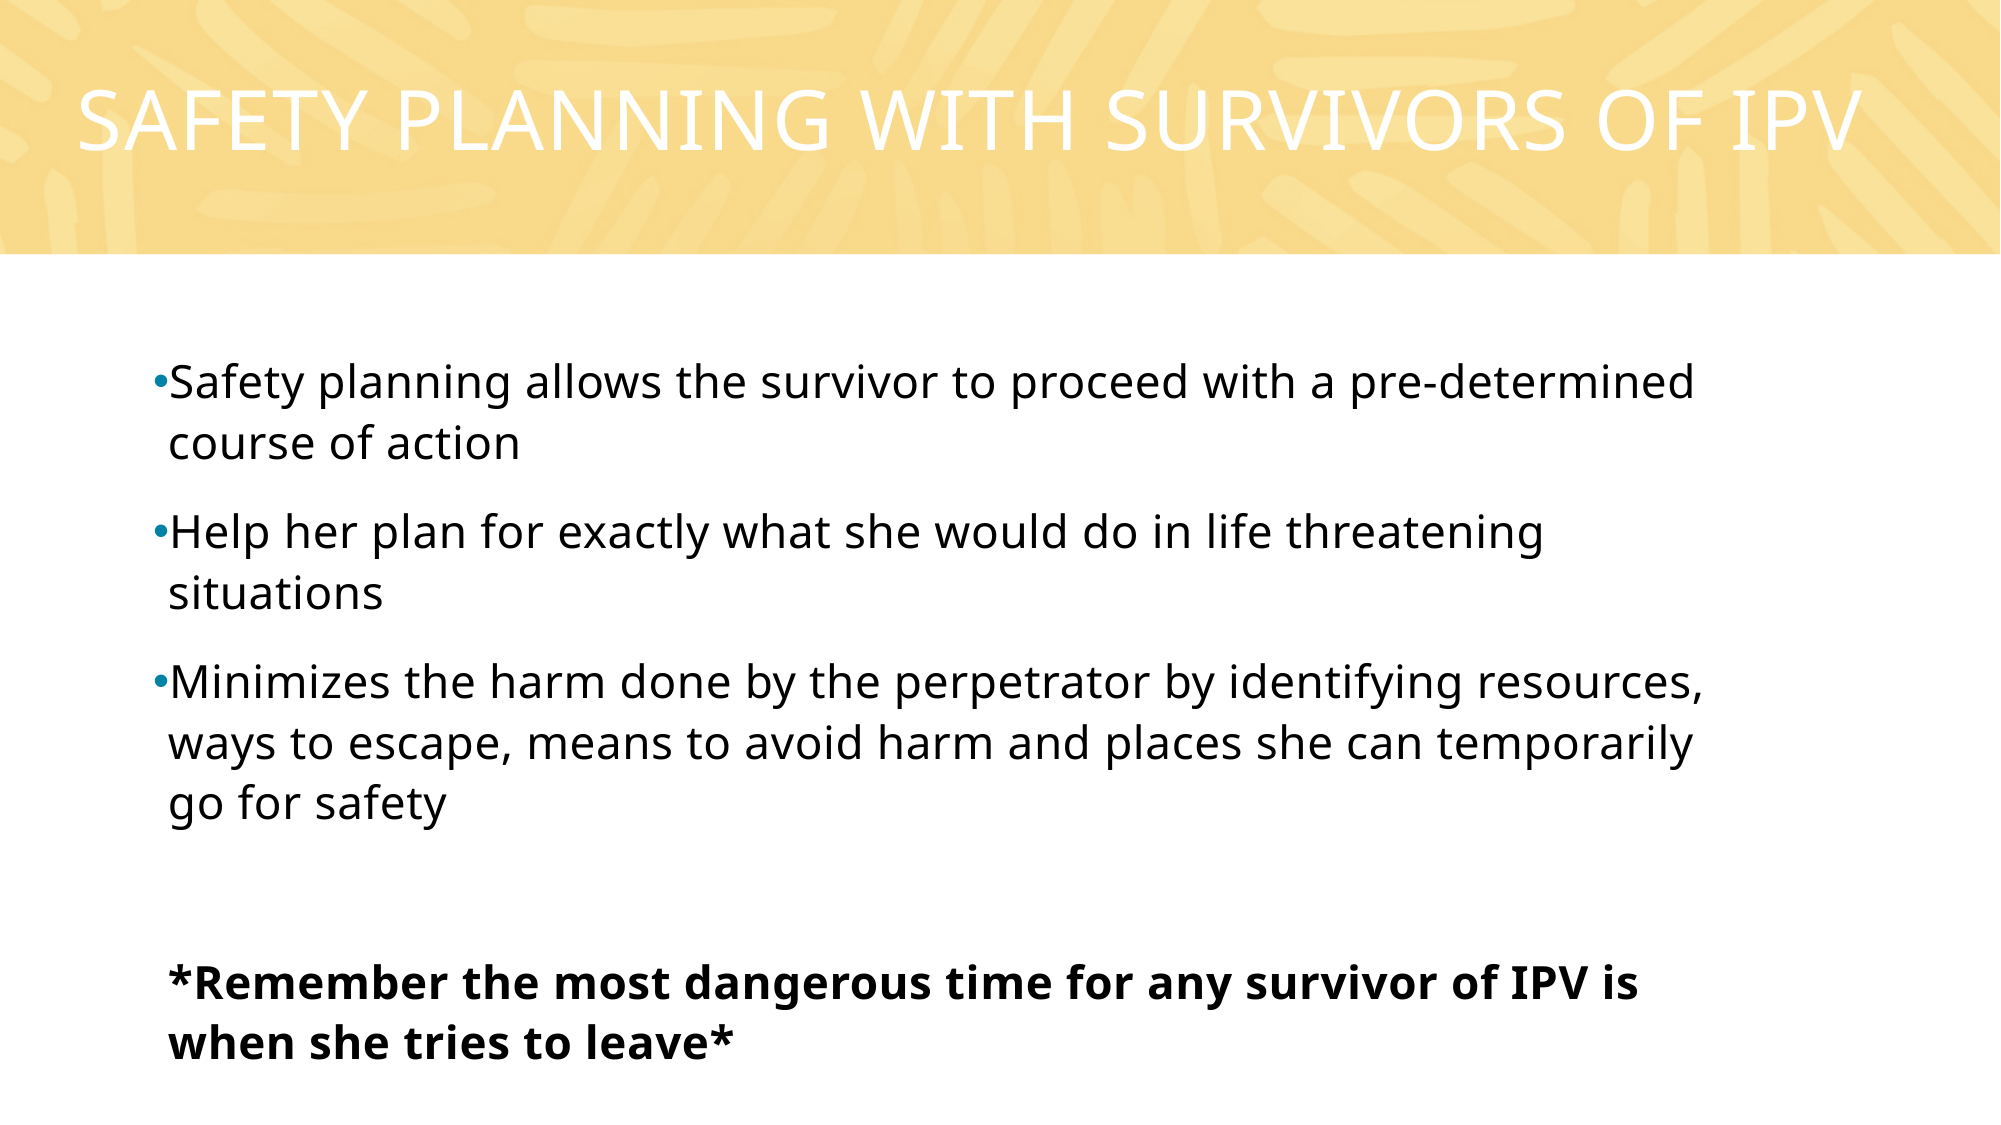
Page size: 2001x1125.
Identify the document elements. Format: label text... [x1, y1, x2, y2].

title Safety planning with survivors of ipv [61, 33, 1938, 220]
picture [0, 0, 2000, 1125]
list Safety planning allows the survivor to proceed with a pre-determined course of action Help her plan for exactly what she would do in life threatening situations Minimizes the harm done by the perpetrator by identifying resources, ways to escape, means to avoid harm and places she can temporarily go for safety *Remember the most dangerous time for any survivor of IPV is when she tries to leave* [145, 339, 1741, 1001]
